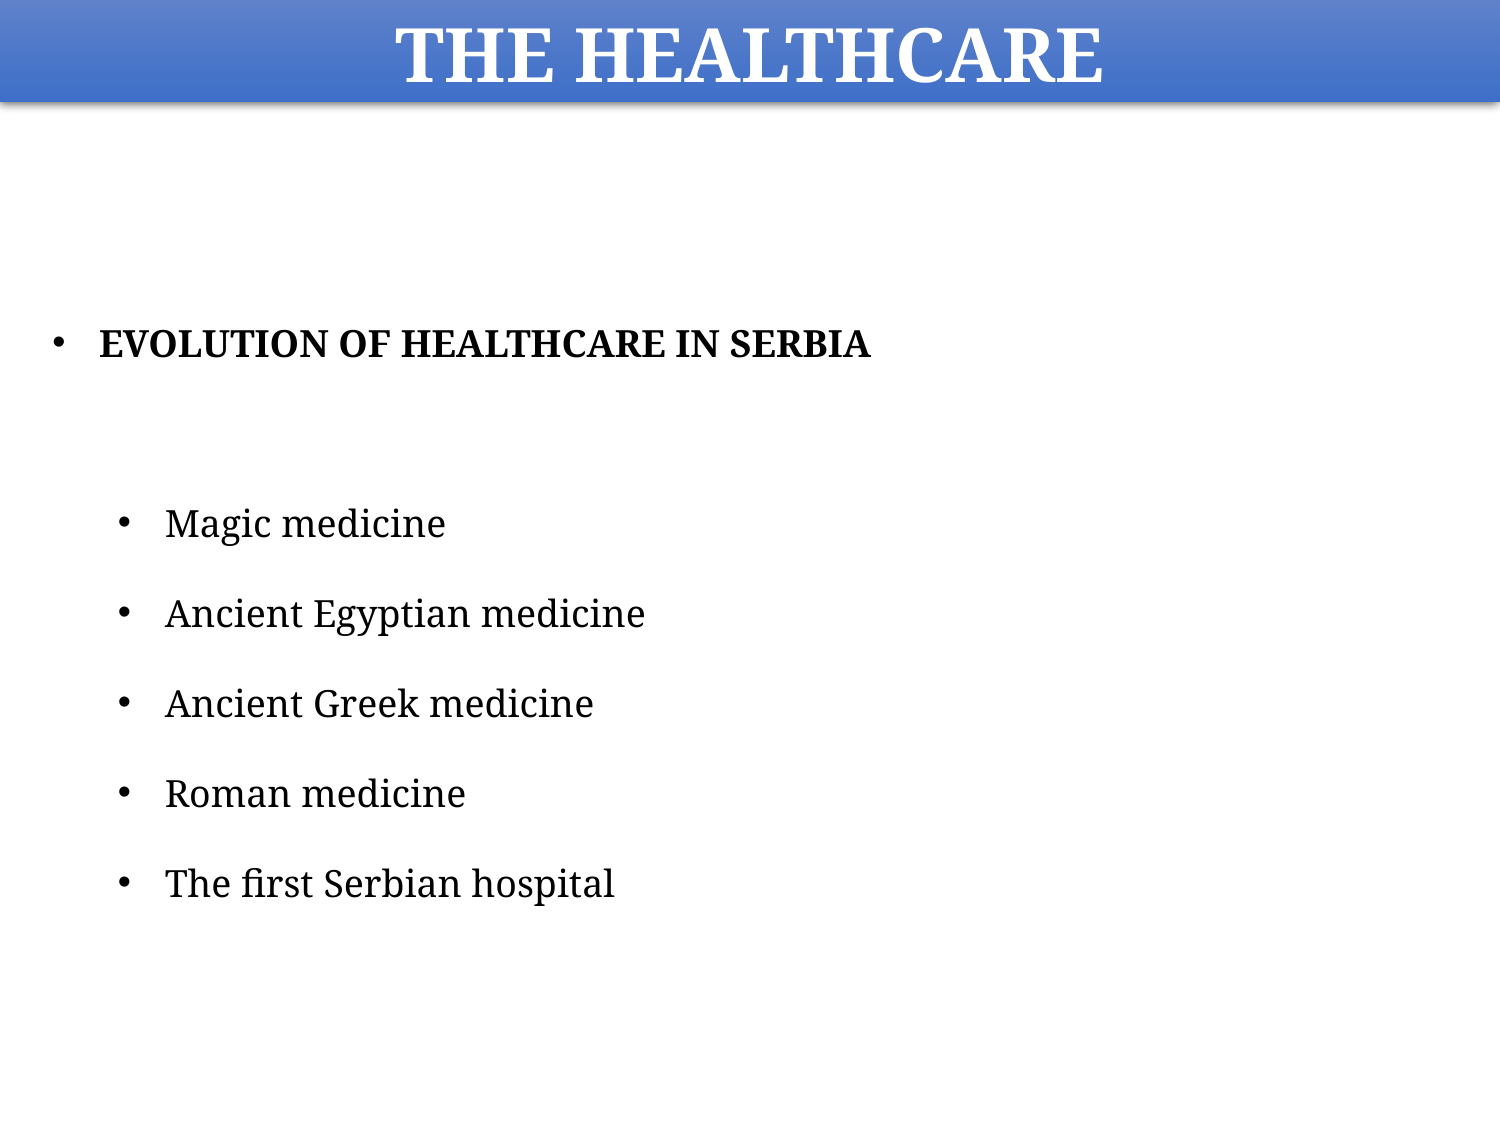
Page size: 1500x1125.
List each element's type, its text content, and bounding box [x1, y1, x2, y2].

text_box EVOLUTION OF HEALTHCARE IN SERBIA Magic medicine Ancient Egyptian medicine Ancient Greek medicine Roman medicine The first Serbian hospital [37, 267, 1500, 1092]
text_box THE HEALTHCARE [0, 0, 1500, 102]
